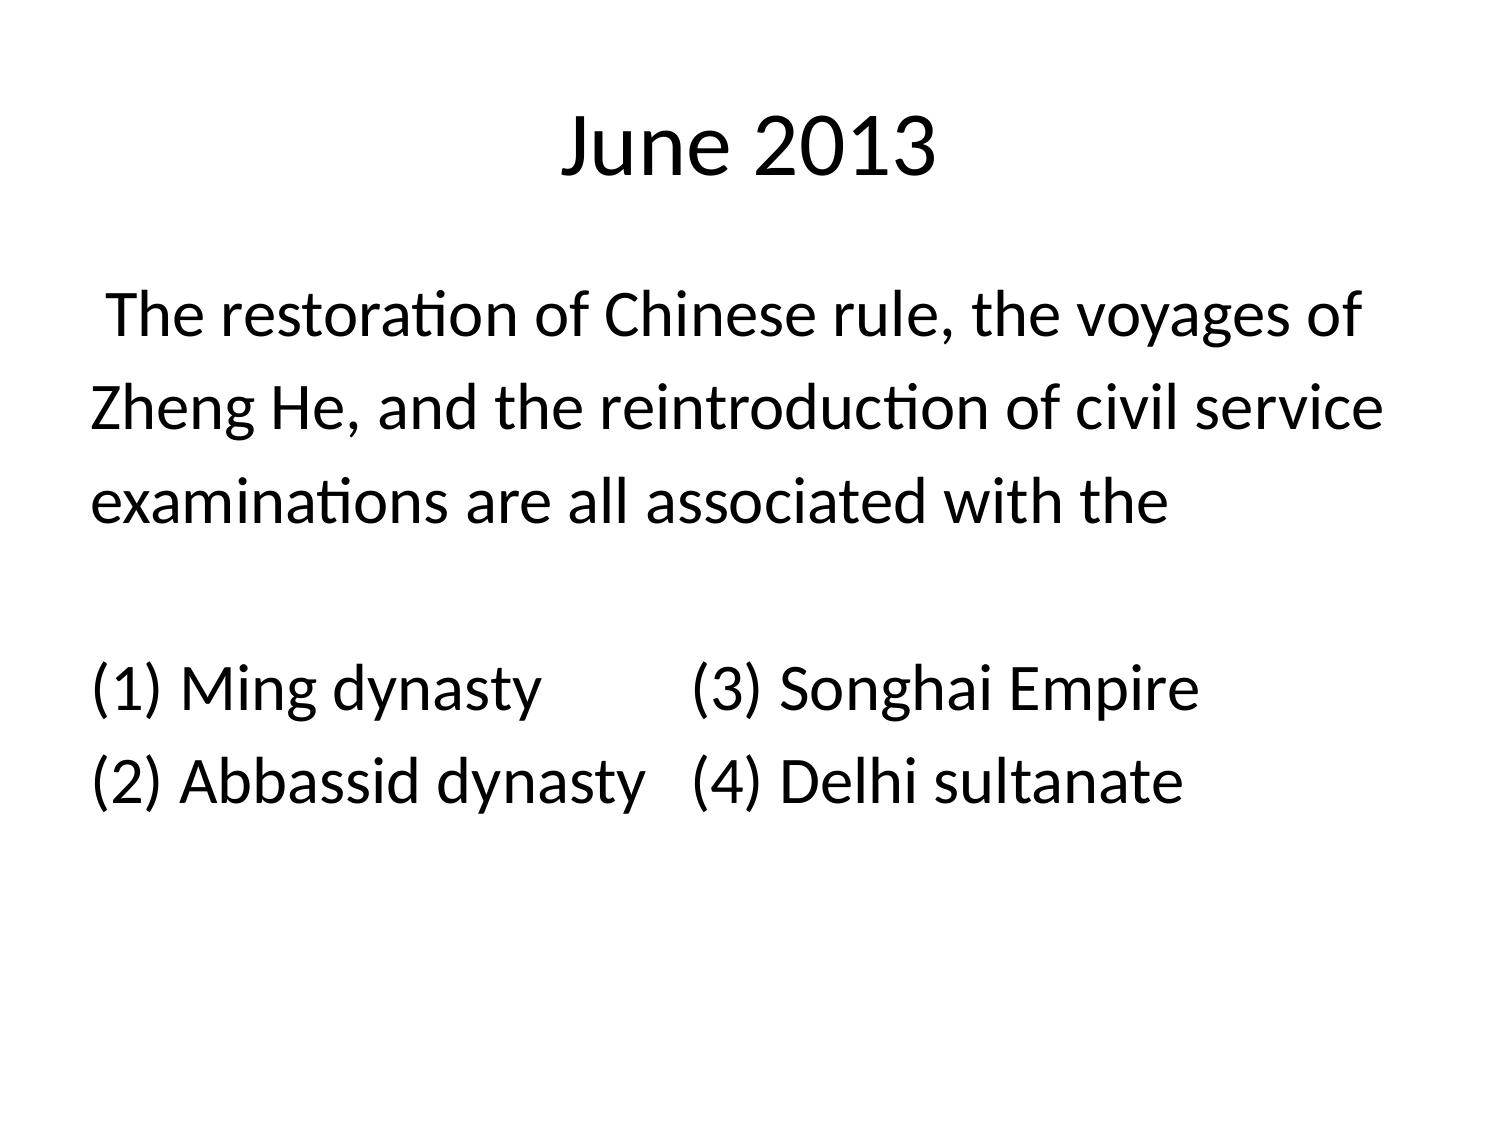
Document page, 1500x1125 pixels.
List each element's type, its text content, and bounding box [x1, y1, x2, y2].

title June 2013 [75, 45, 1425, 233]
list The restoration of Chinese rule, the voyages of Zheng He, and the reintroduction of civil service examinations are all associated with the (1) Ming dynasty (3) Songhai Empire (2) Abbassid dynasty (4) Delhi sultanate [75, 262, 1425, 1005]
